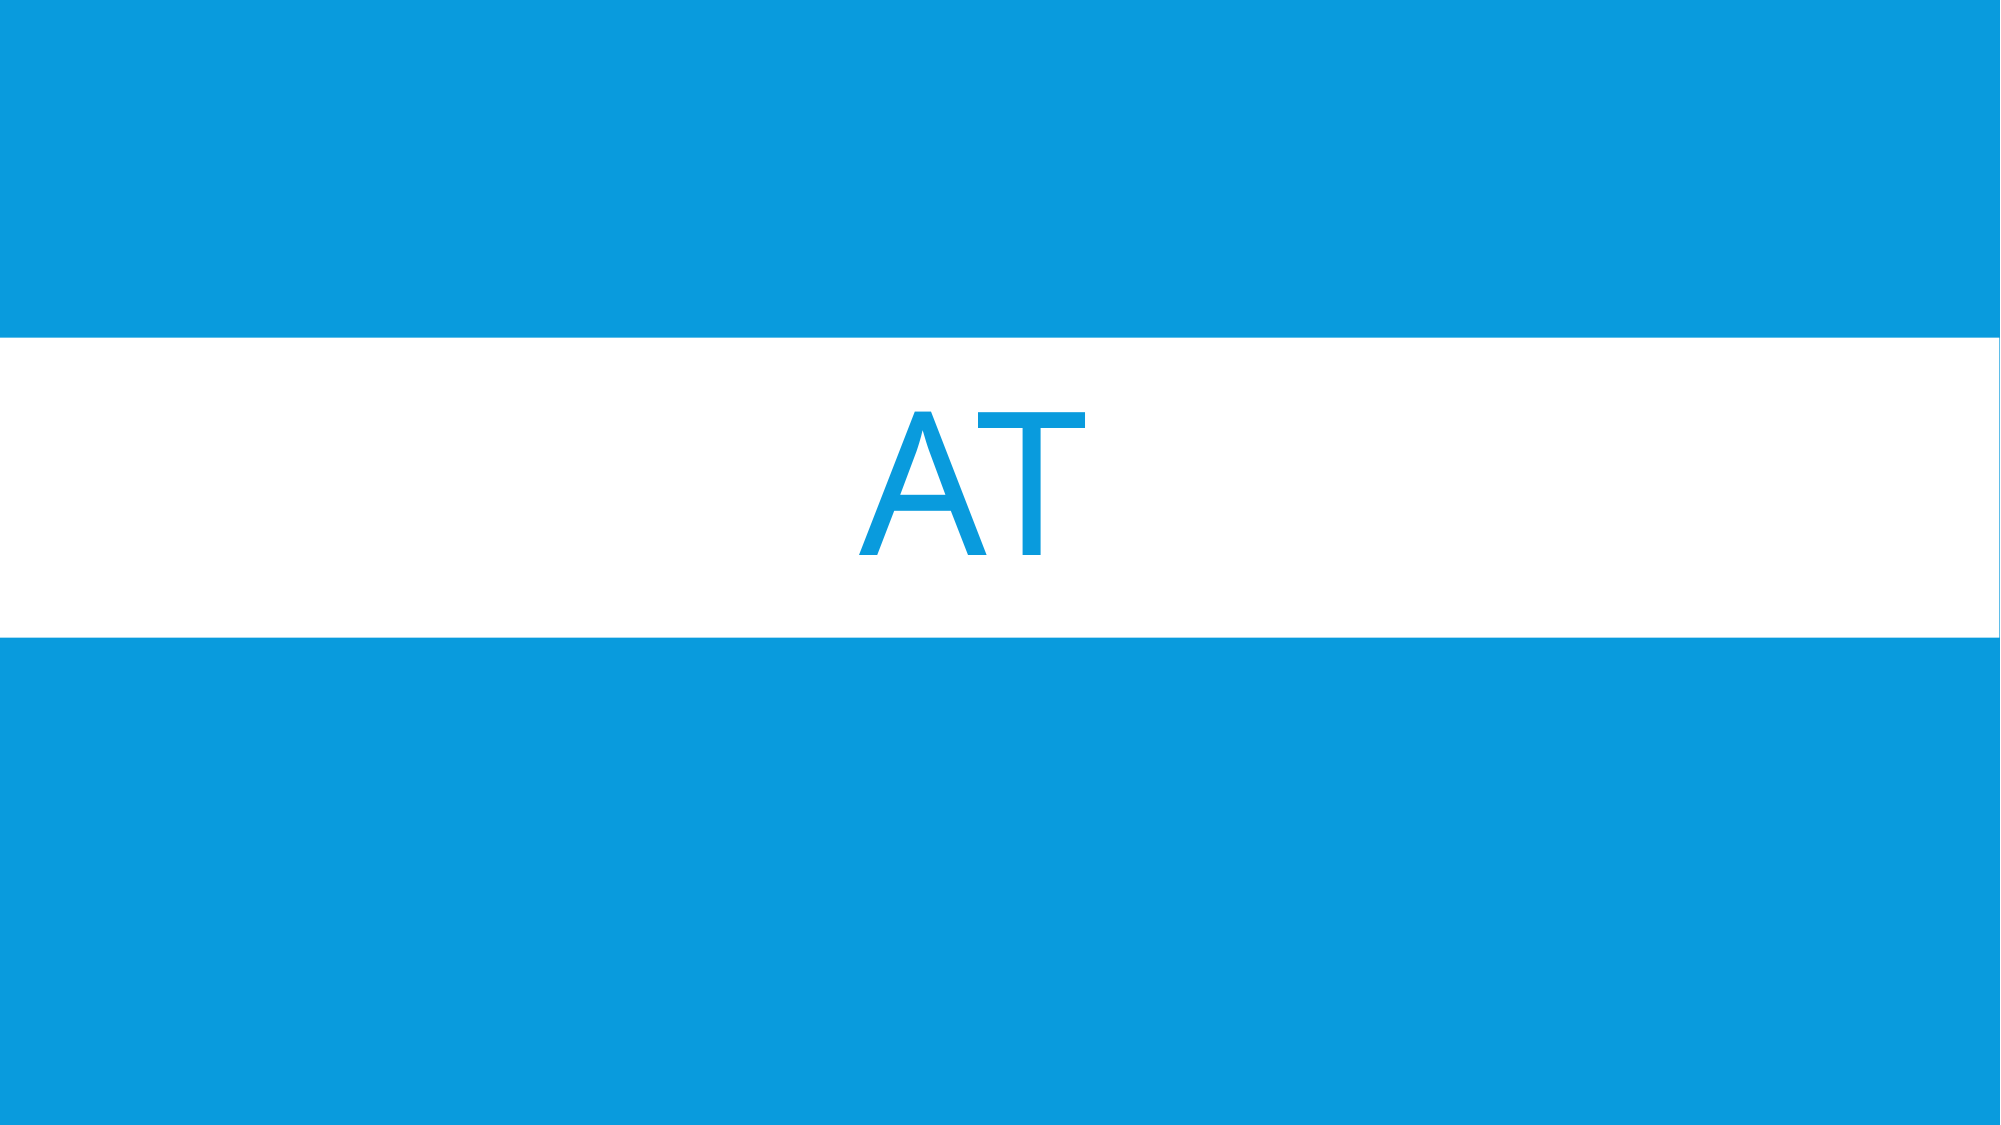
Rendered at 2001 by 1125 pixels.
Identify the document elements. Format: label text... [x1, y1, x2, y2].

title aT [60, 355, 1942, 641]
